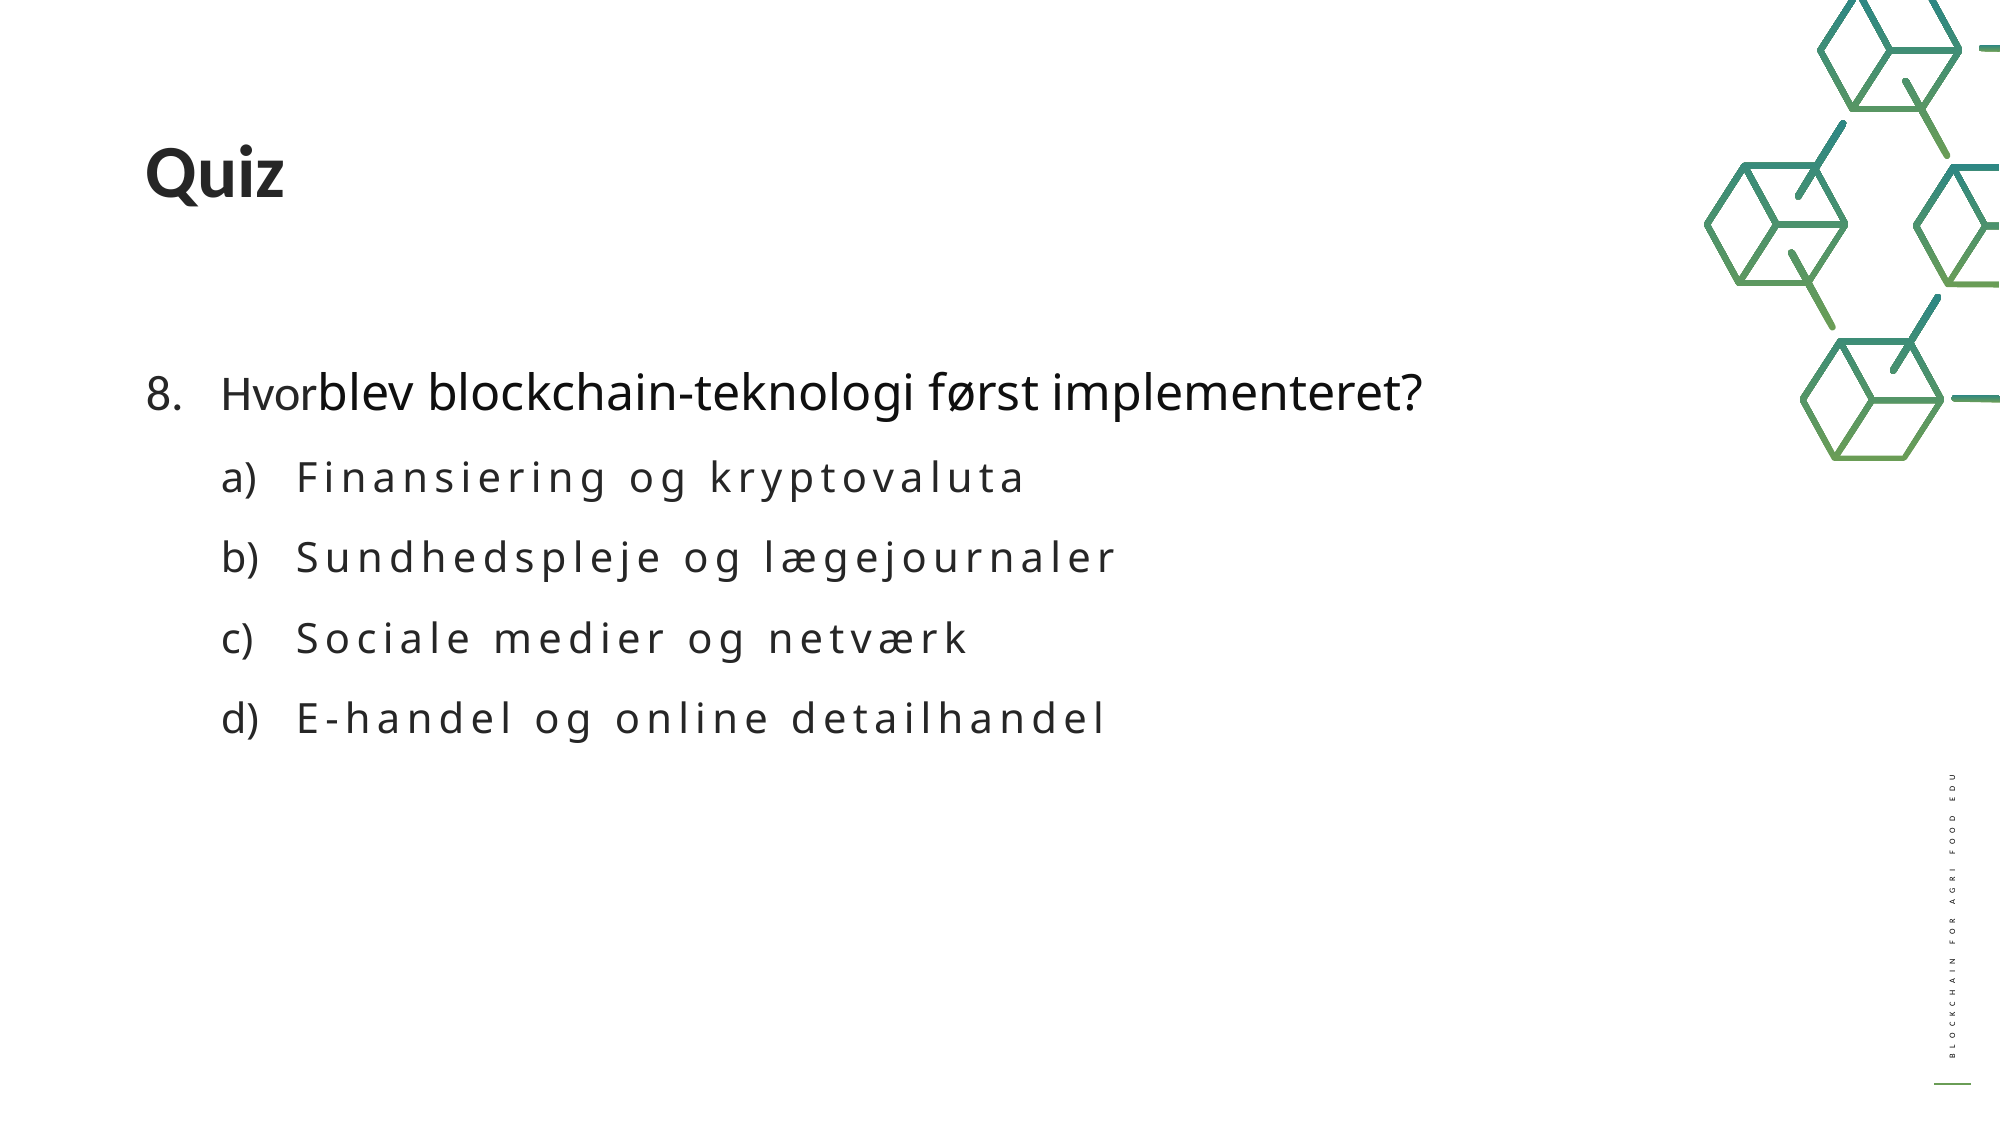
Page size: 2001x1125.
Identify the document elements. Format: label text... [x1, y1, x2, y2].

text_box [1704, 0, 2000, 461]
list Quiz [130, 124, 1704, 337]
list Hvorblev blockchain-teknologi først implementeret? Finansiering og kryptovaluta Sundhedspleje og lægejournaler Sociale medier og netværk E-handel og online detailhandel [130, 348, 1869, 1035]
